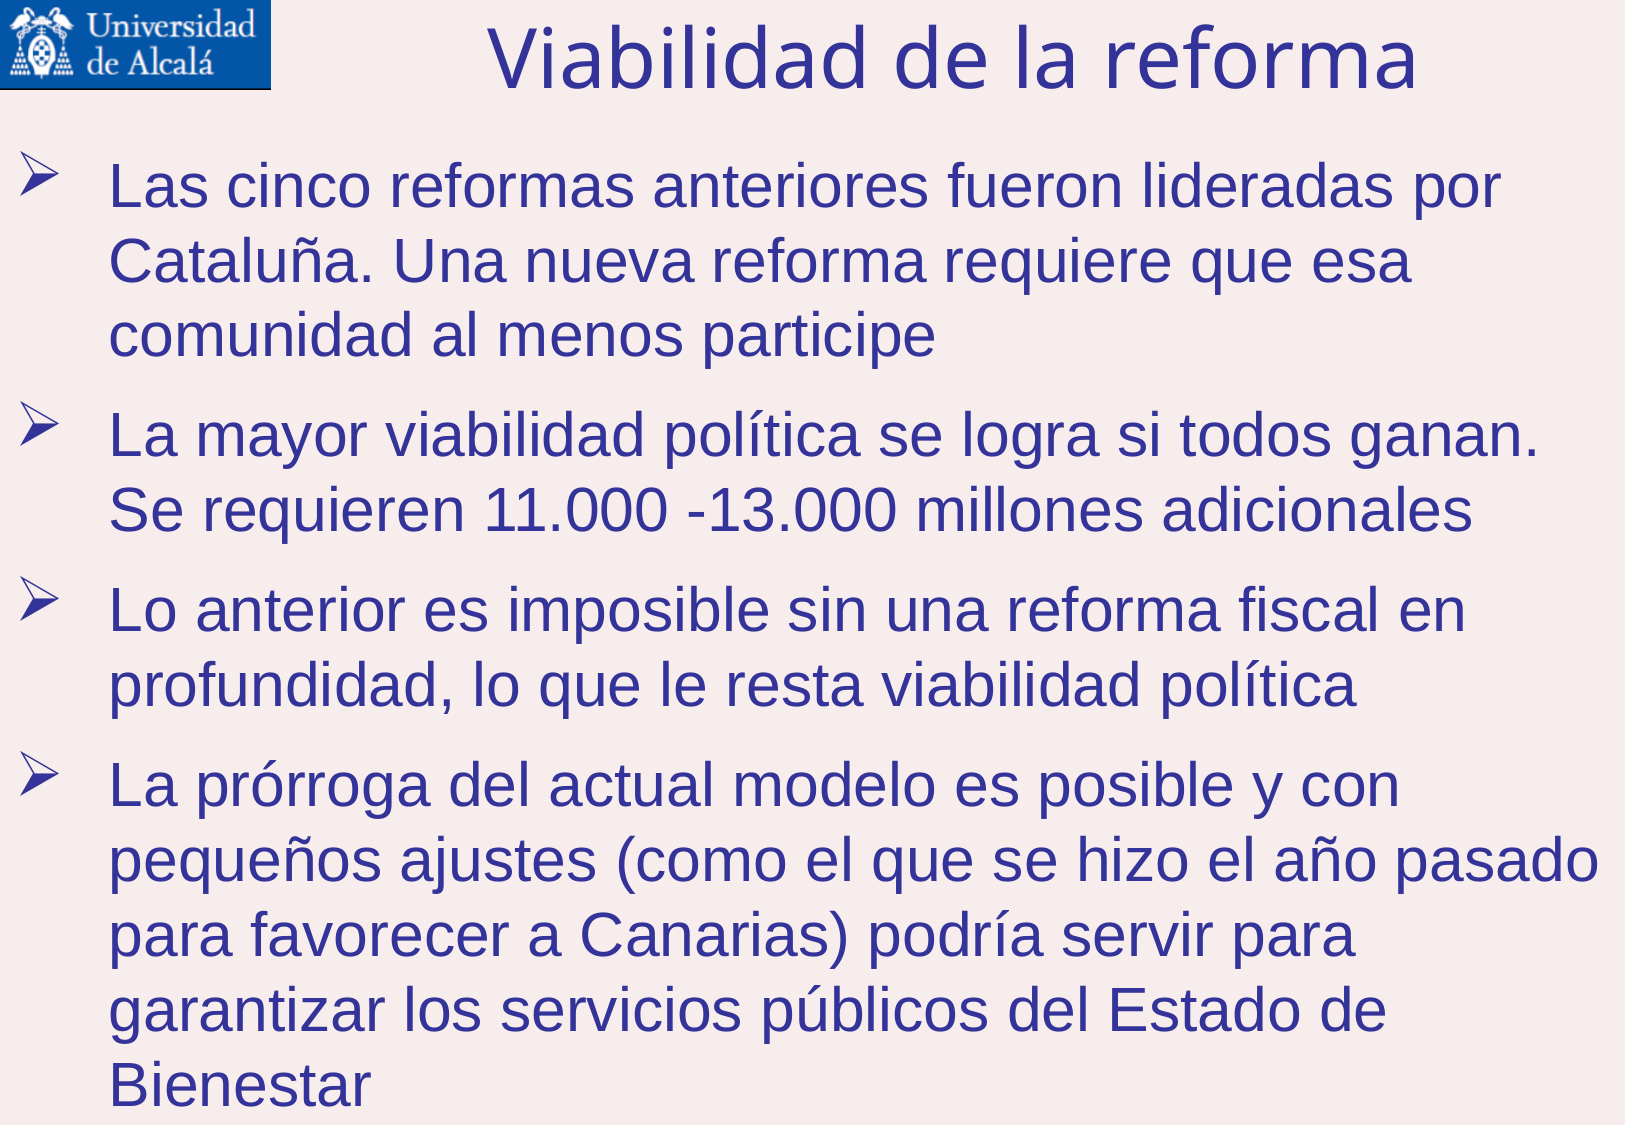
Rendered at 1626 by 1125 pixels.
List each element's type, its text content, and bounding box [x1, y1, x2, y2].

picture [0, 0, 271, 90]
text_box Las cinco reformas anteriores fueron lideradas por Cataluña. Una nueva reforma requiere que esa comunidad al menos participe La mayor viabilidad política se logra si todos ganan. Se requieren 11.000 -13.000 millones adicionales Lo anterior es imposible sin una reforma fiscal en profundidad, lo que le resta viabilidad política La prórroga del actual modelo es posible y con pequeños ajustes (como el que se hizo el año pasado para favorecer a Canarias) podría servir para garantizar los servicios públicos del Estado de Bienestar [0, 137, 1625, 1125]
text_box Viabilidad de la reforma [269, 0, 1625, 113]
